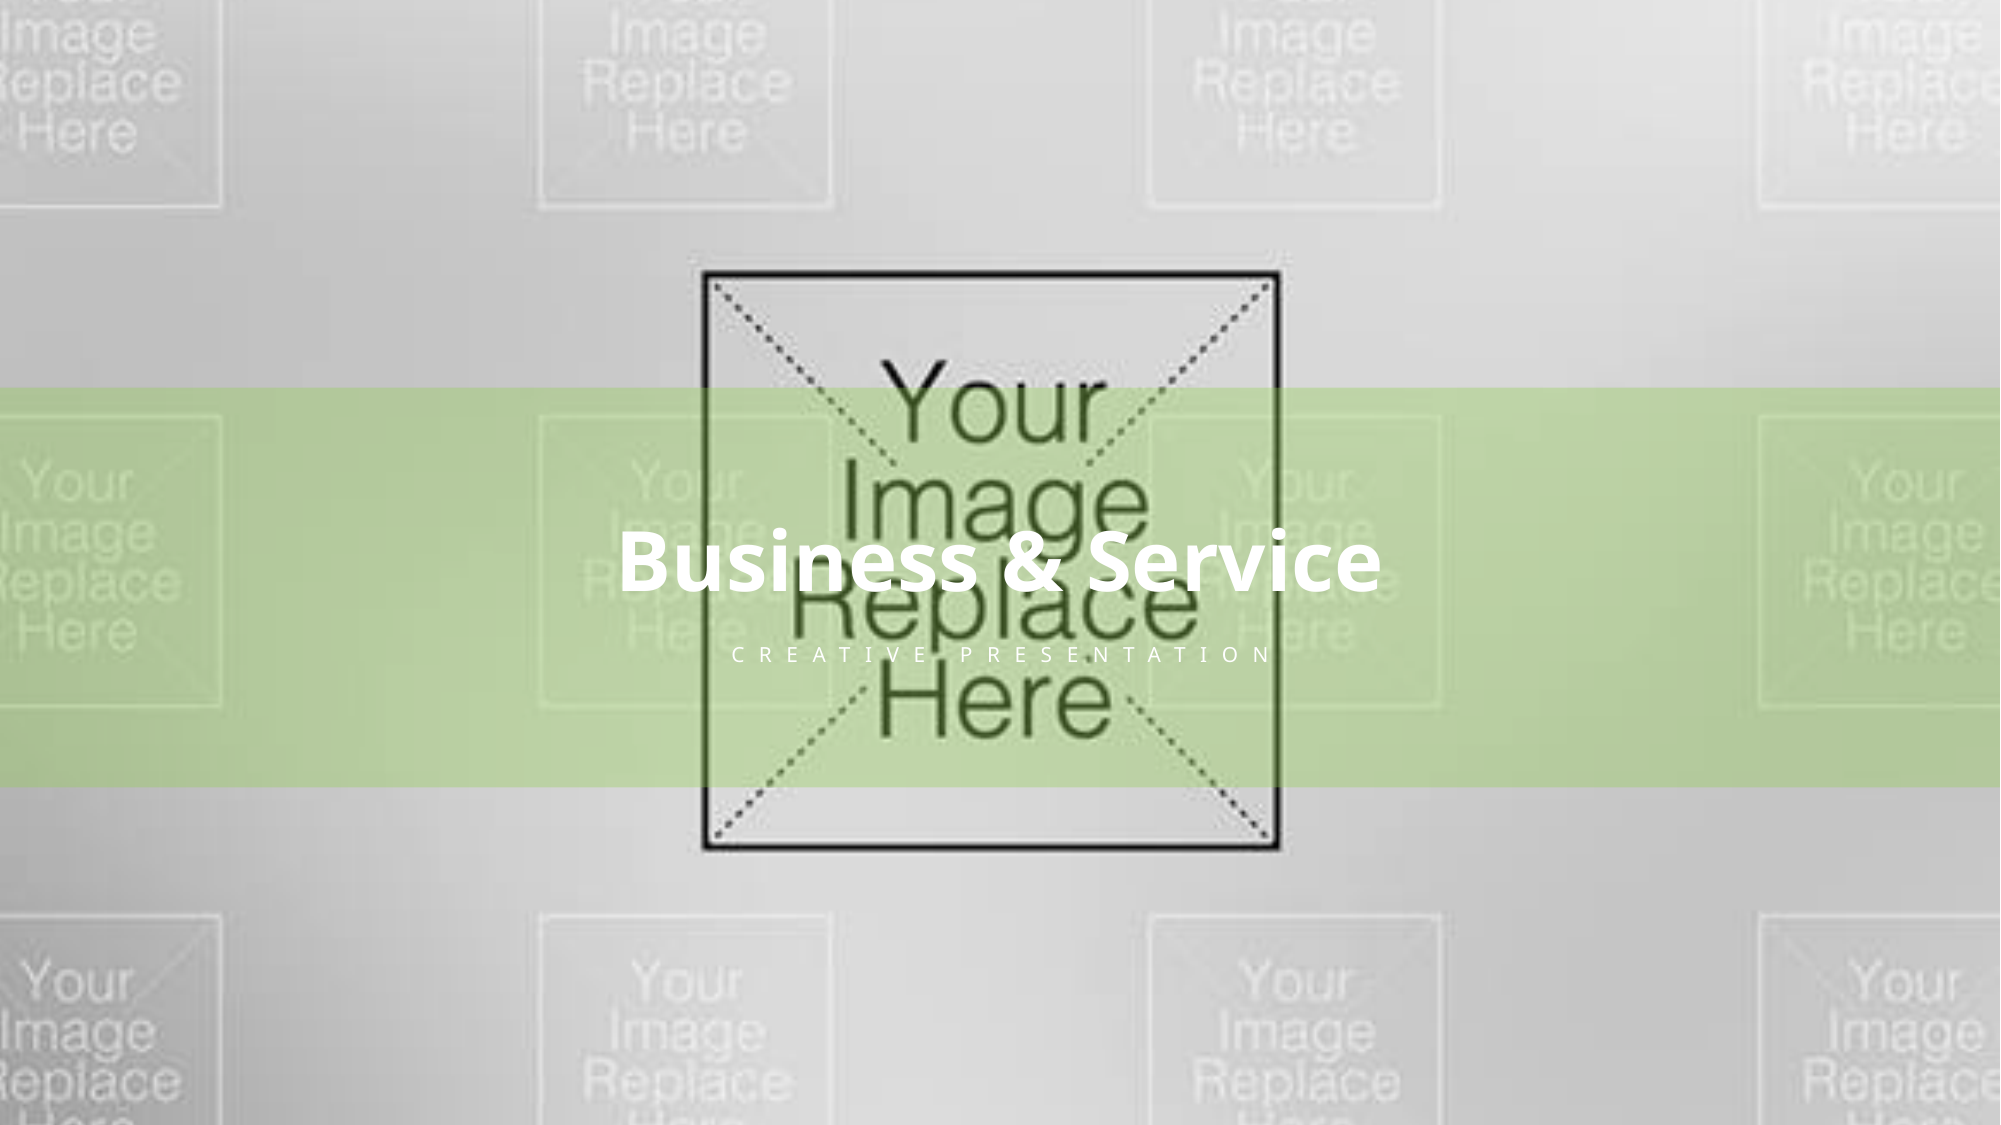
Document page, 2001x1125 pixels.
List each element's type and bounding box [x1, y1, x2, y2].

text_box [565, 500, 1435, 675]
picture [0, 0, 2000, 1125]
